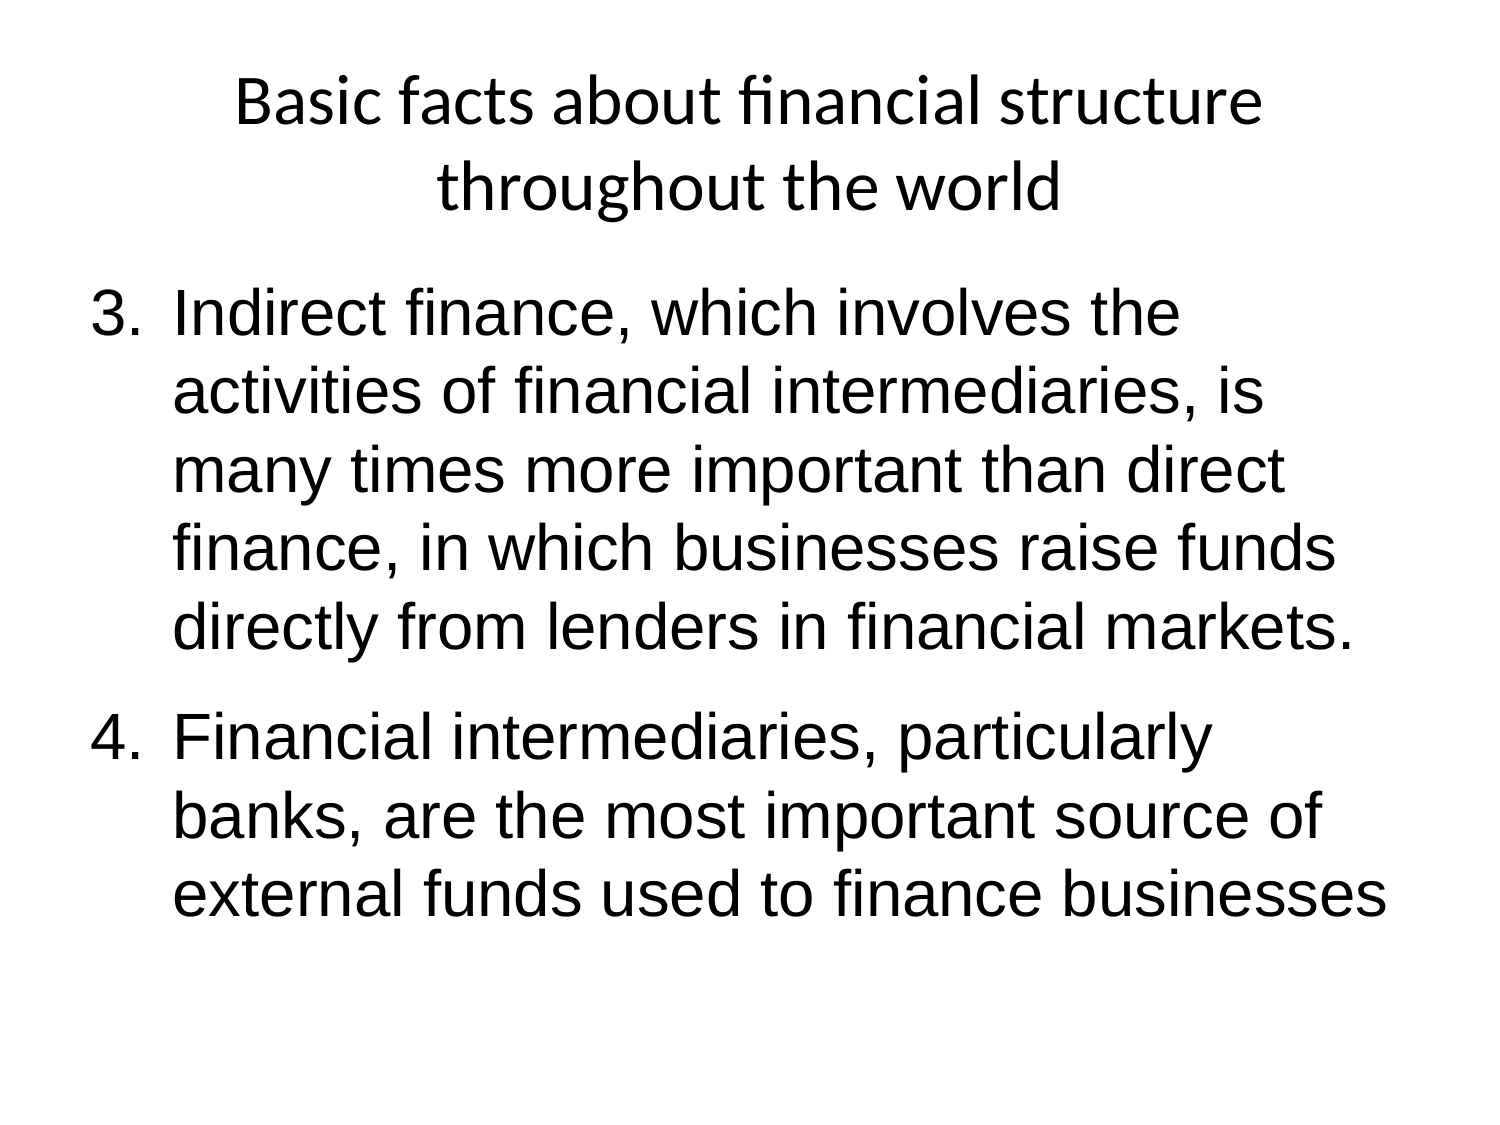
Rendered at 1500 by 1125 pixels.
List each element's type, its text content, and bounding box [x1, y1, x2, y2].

title Basic facts about financial structure throughout the world [75, 45, 1425, 233]
list Indirect finance, which involves the activities of financial intermediaries, is many times more important than direct finance, in which businesses raise funds directly from lenders in financial markets. Financial intermediaries, particularly banks, are the most important source of external funds used to finance businesses [75, 262, 1425, 1005]
